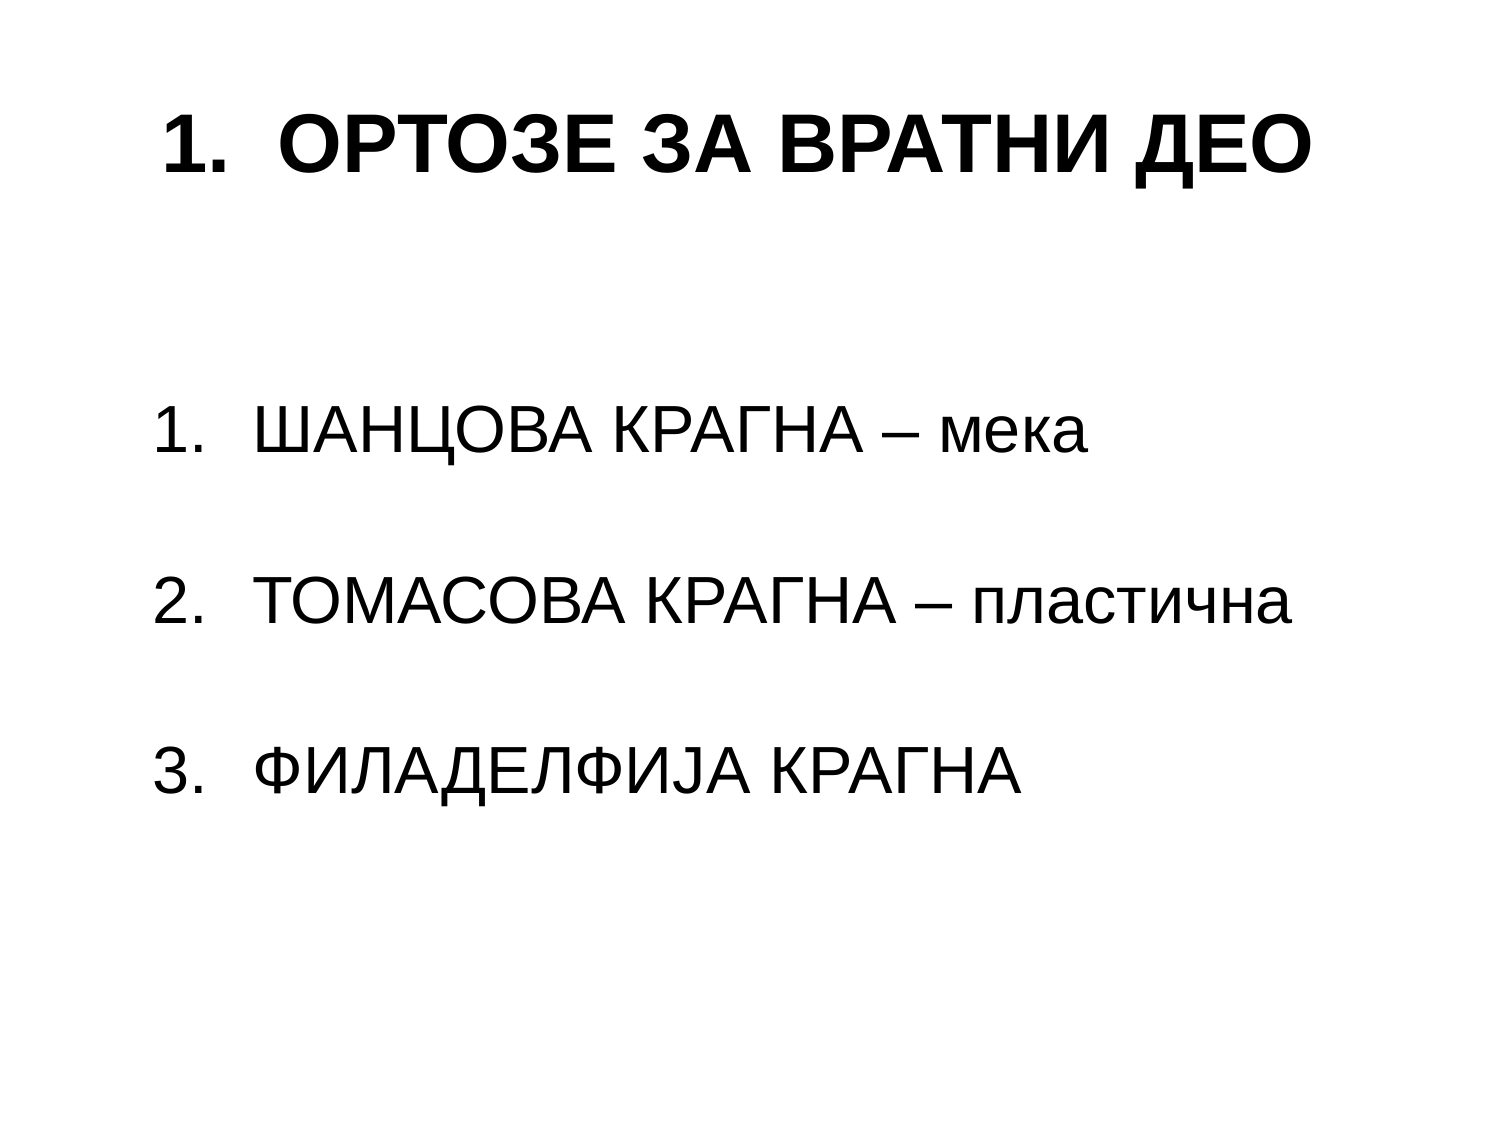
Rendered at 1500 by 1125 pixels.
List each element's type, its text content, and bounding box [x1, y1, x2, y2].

list ШАНЦОВА КРАГНА – мека ТОМАСОВА КРАГНА – пластична ФИЛАДЕЛФИЈА КРАГНА [137, 387, 1388, 913]
title 1. ОРТОЗЕ ЗА ВРАТНИ ДЕО [75, 45, 1425, 233]
